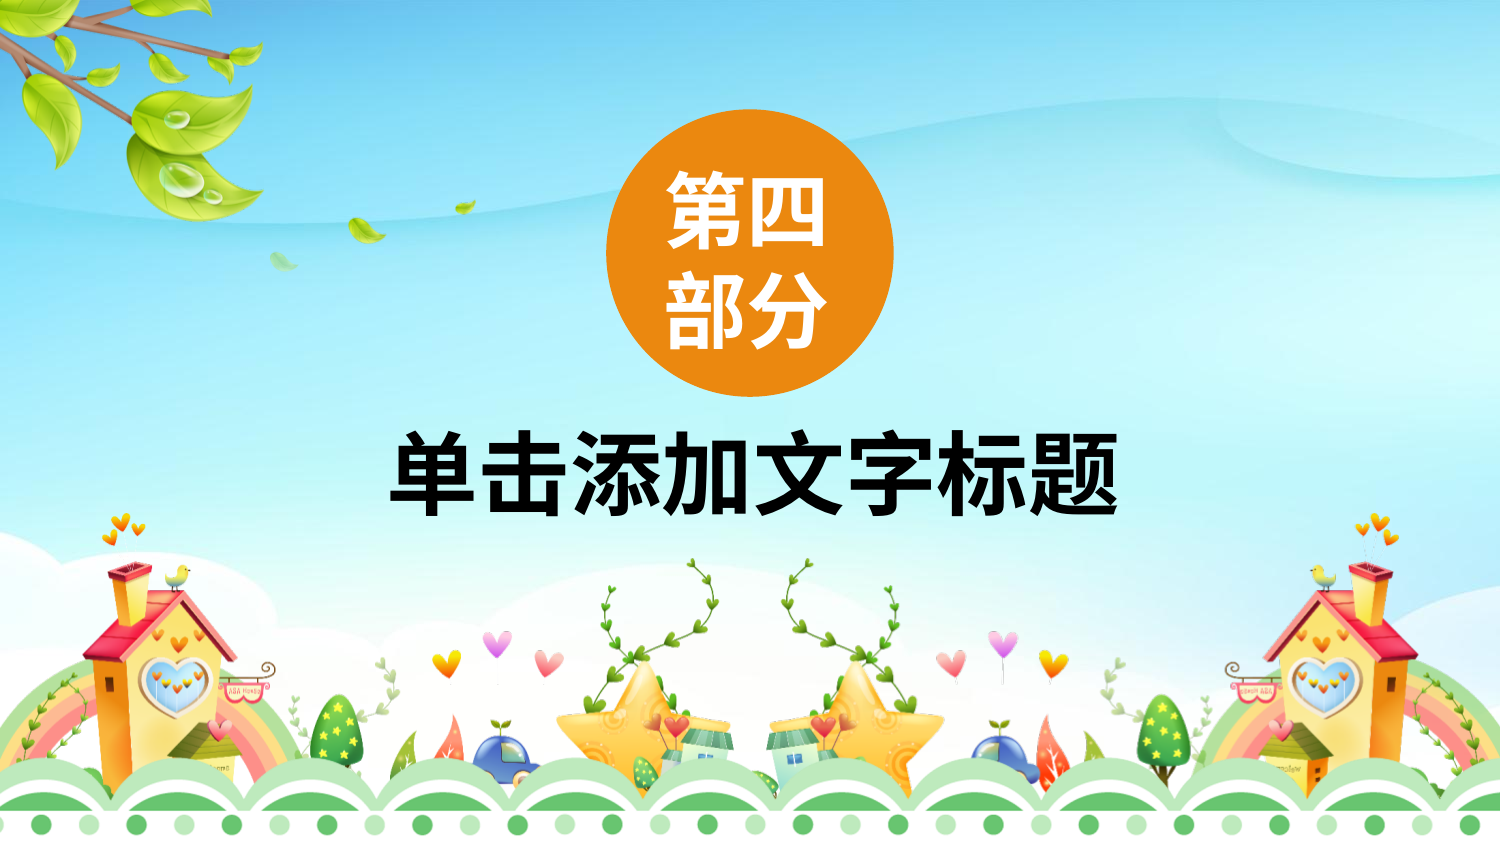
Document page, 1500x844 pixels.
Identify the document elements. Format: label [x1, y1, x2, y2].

picture [0, 757, 1500, 844]
picture [0, 0, 1500, 513]
text_box [0, 513, 1500, 757]
